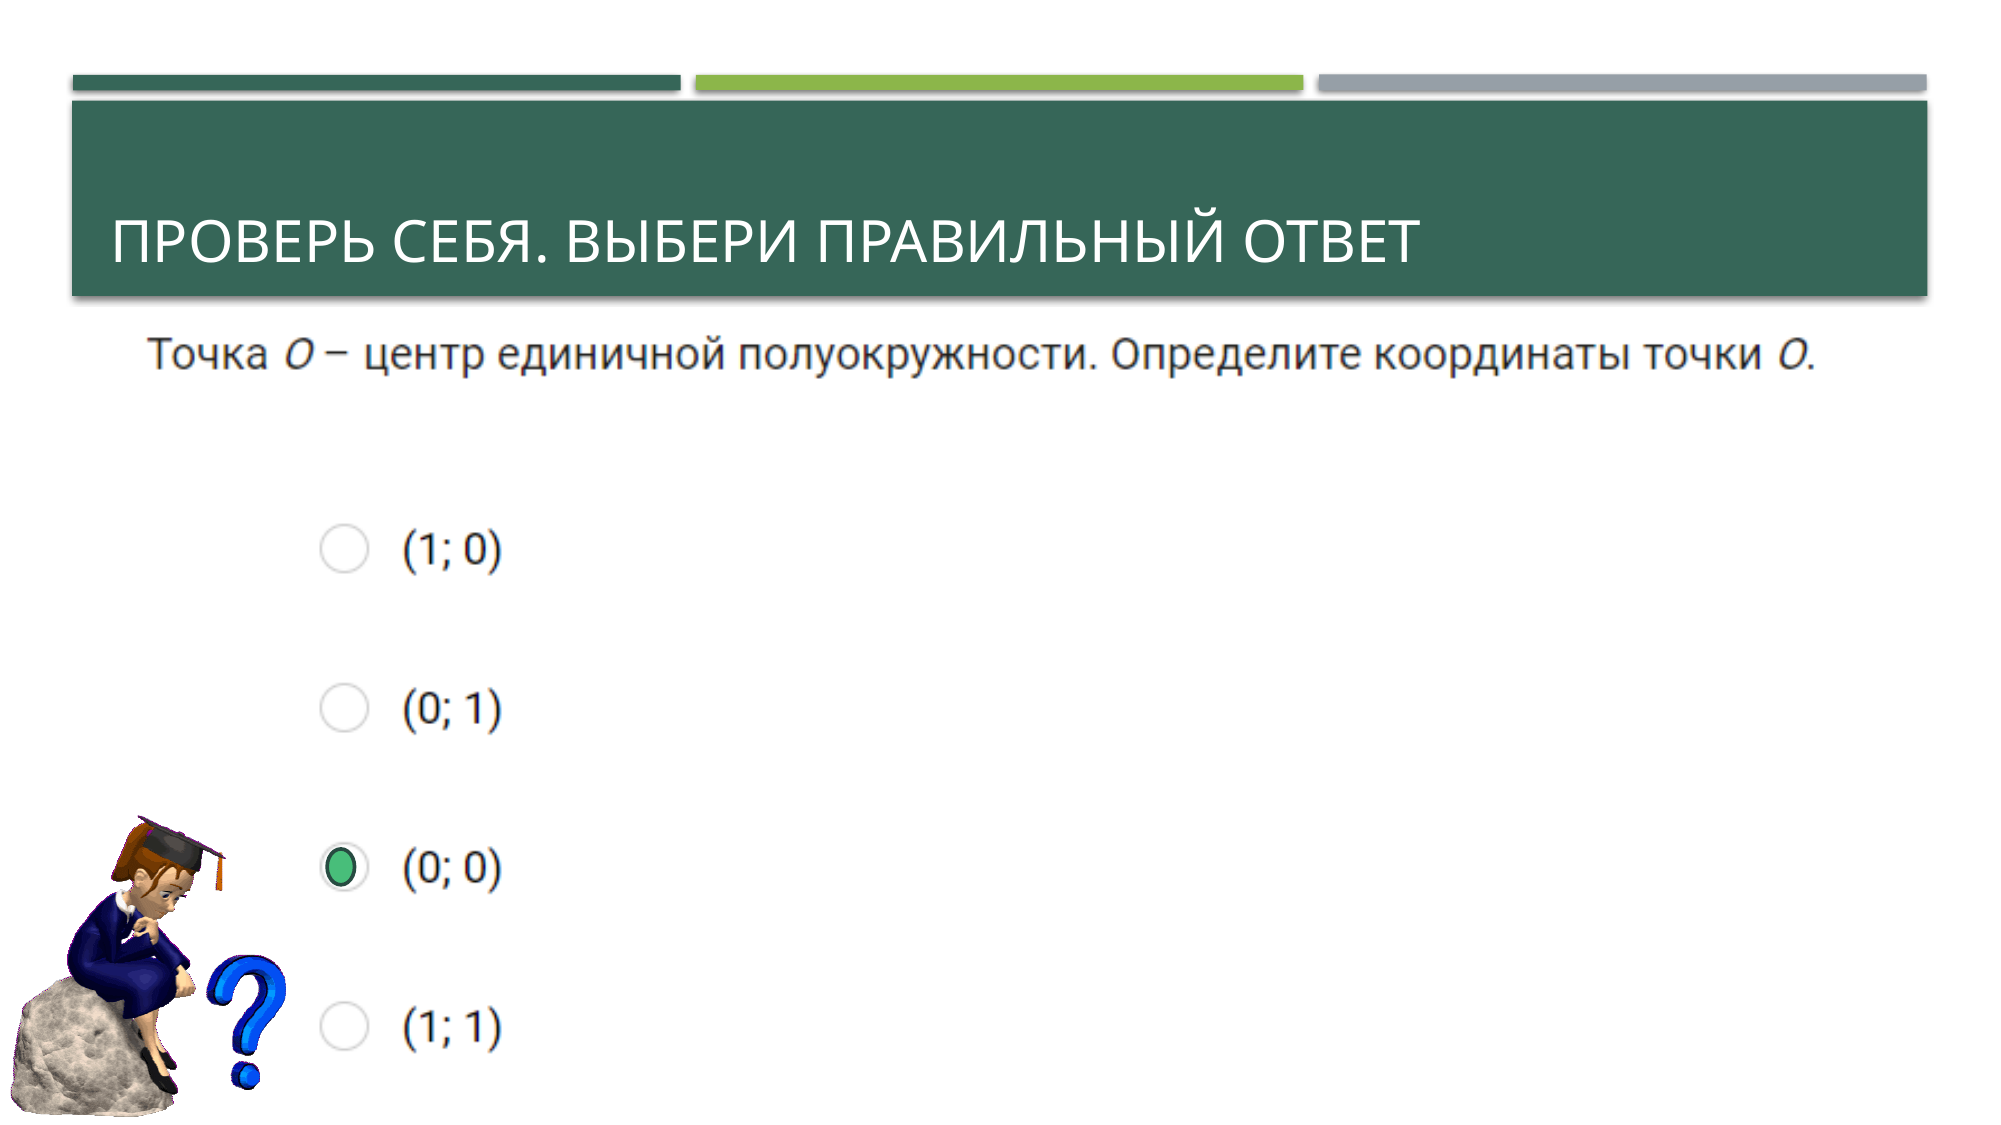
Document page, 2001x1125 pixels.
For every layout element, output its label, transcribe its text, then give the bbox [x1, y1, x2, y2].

picture [0, 805, 307, 1125]
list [138, 315, 1862, 1076]
title Проверь себя. Выбери правильный ответ [95, 115, 1905, 282]
